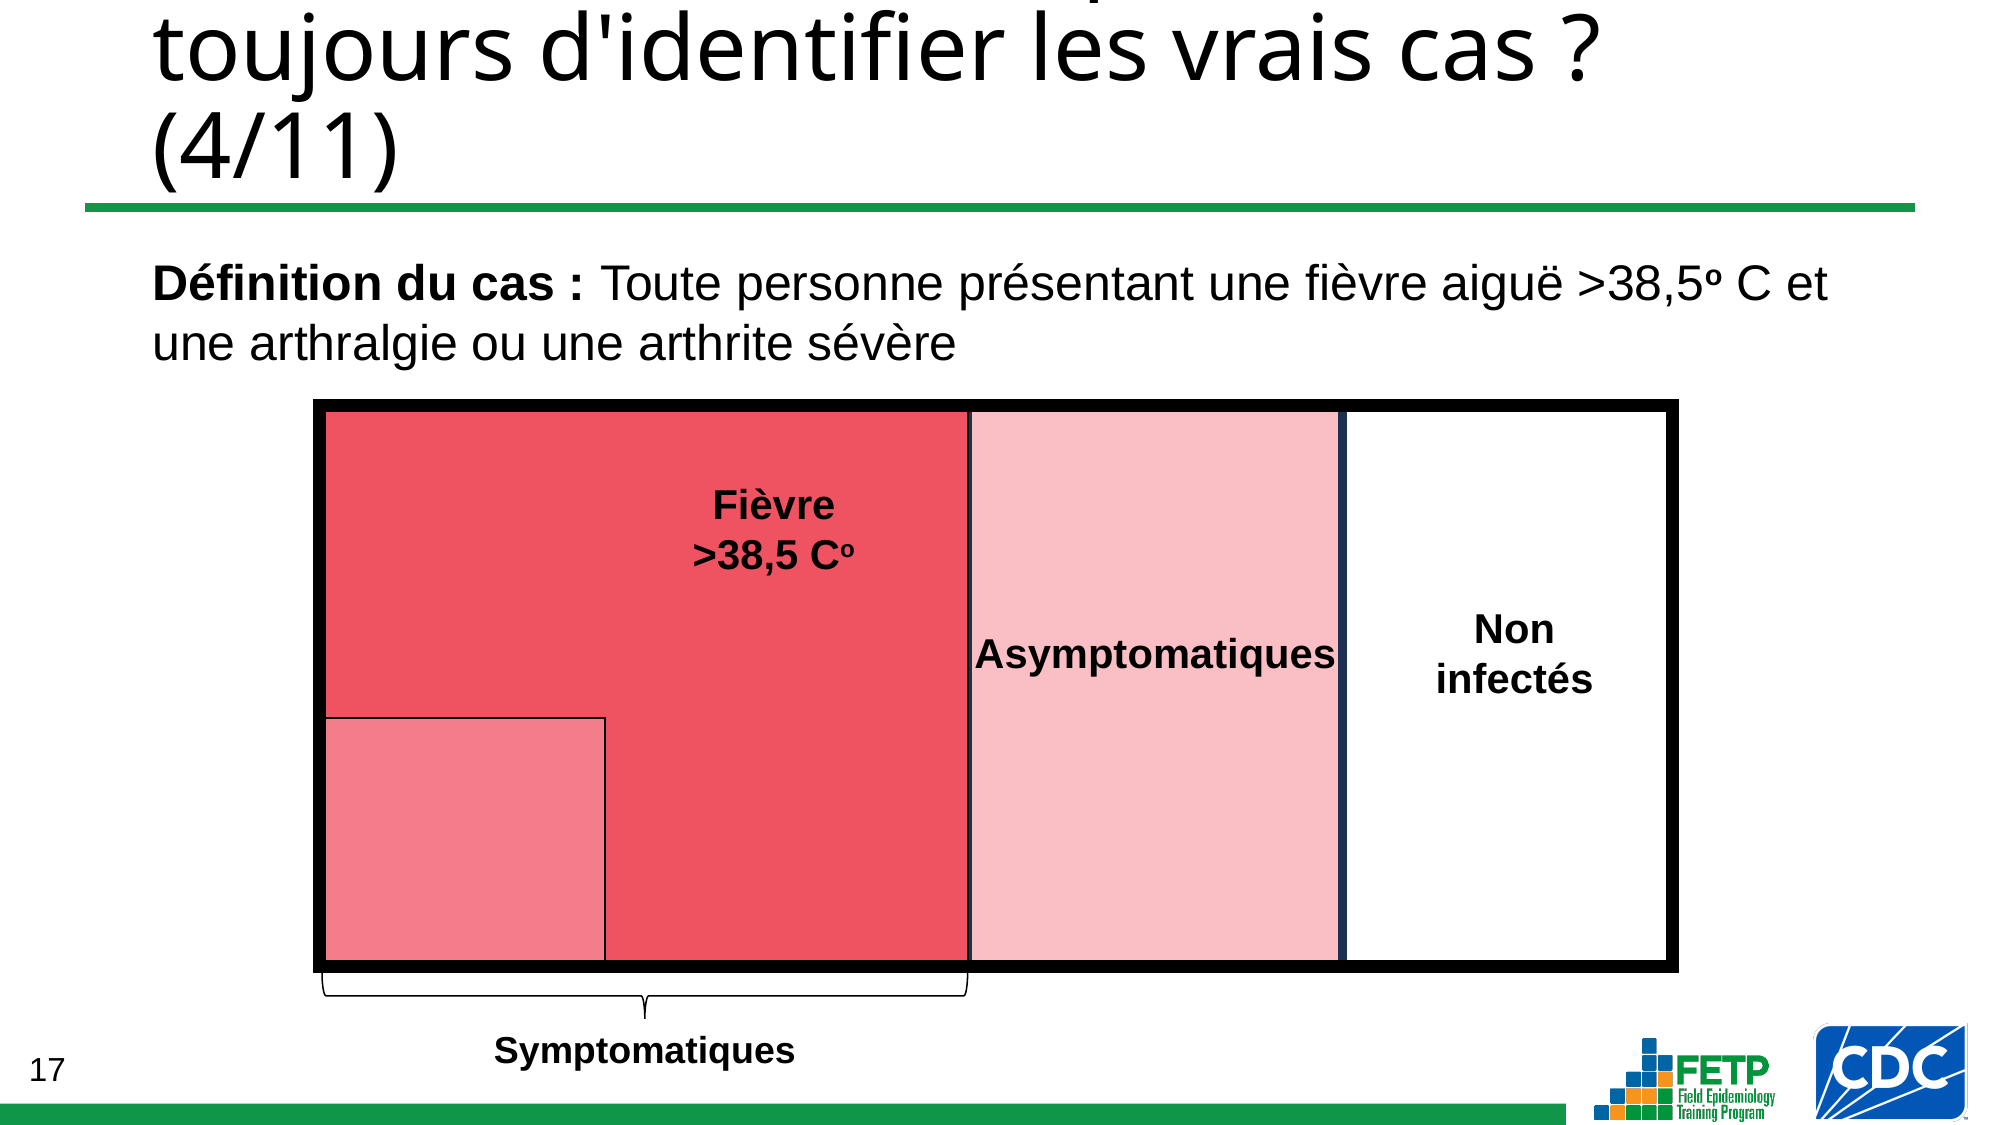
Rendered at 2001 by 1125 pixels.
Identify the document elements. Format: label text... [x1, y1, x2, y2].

picture [1813, 1023, 1968, 1122]
list Définition du cas : Toute personne présentant une fièvre aiguë >38,5o C et une arthralgie ou une arthrite sévère [137, 242, 1863, 400]
text_box Asymptomatiques [959, 619, 1364, 685]
text_box Symptomatiques [404, 1018, 886, 1079]
text_box [322, 972, 968, 1018]
picture [1594, 1038, 1775, 1122]
text_box [319, 405, 1673, 967]
title Une définition de cas permet-elle toujours d'identifier les vrais cas ? (4/11) [137, 75, 1863, 207]
